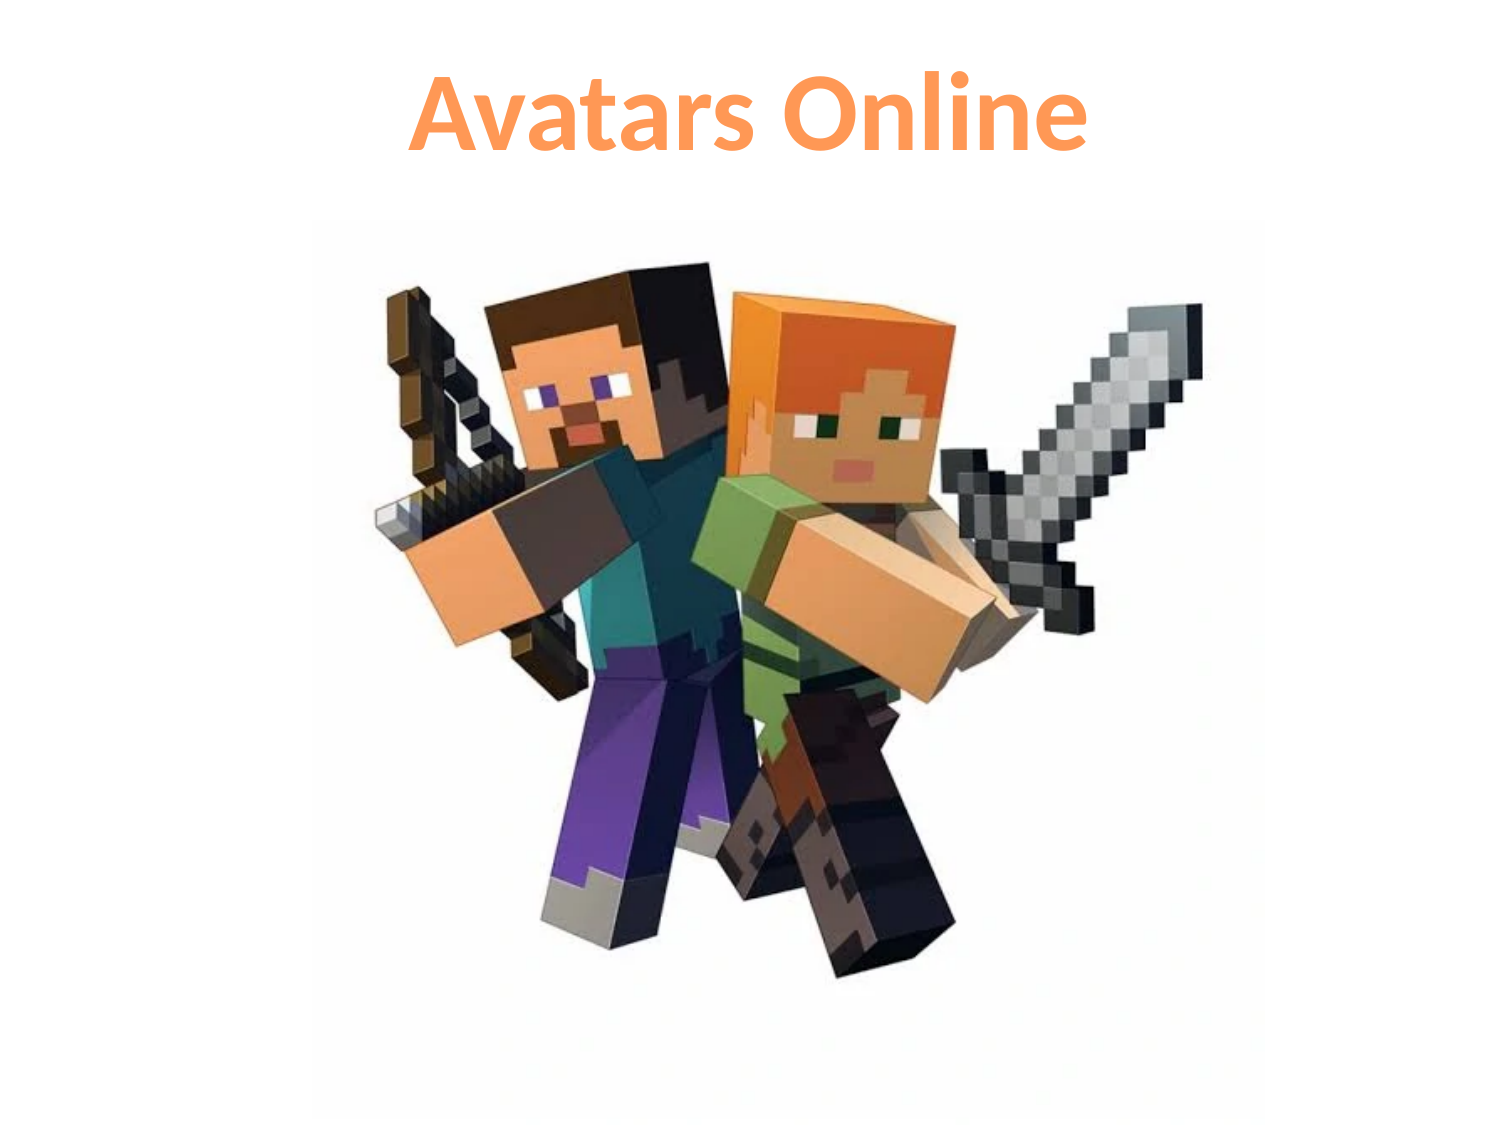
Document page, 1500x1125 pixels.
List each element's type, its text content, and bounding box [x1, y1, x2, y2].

picture [312, 220, 1265, 1125]
text_box Avatars Online [393, 30, 1107, 181]
